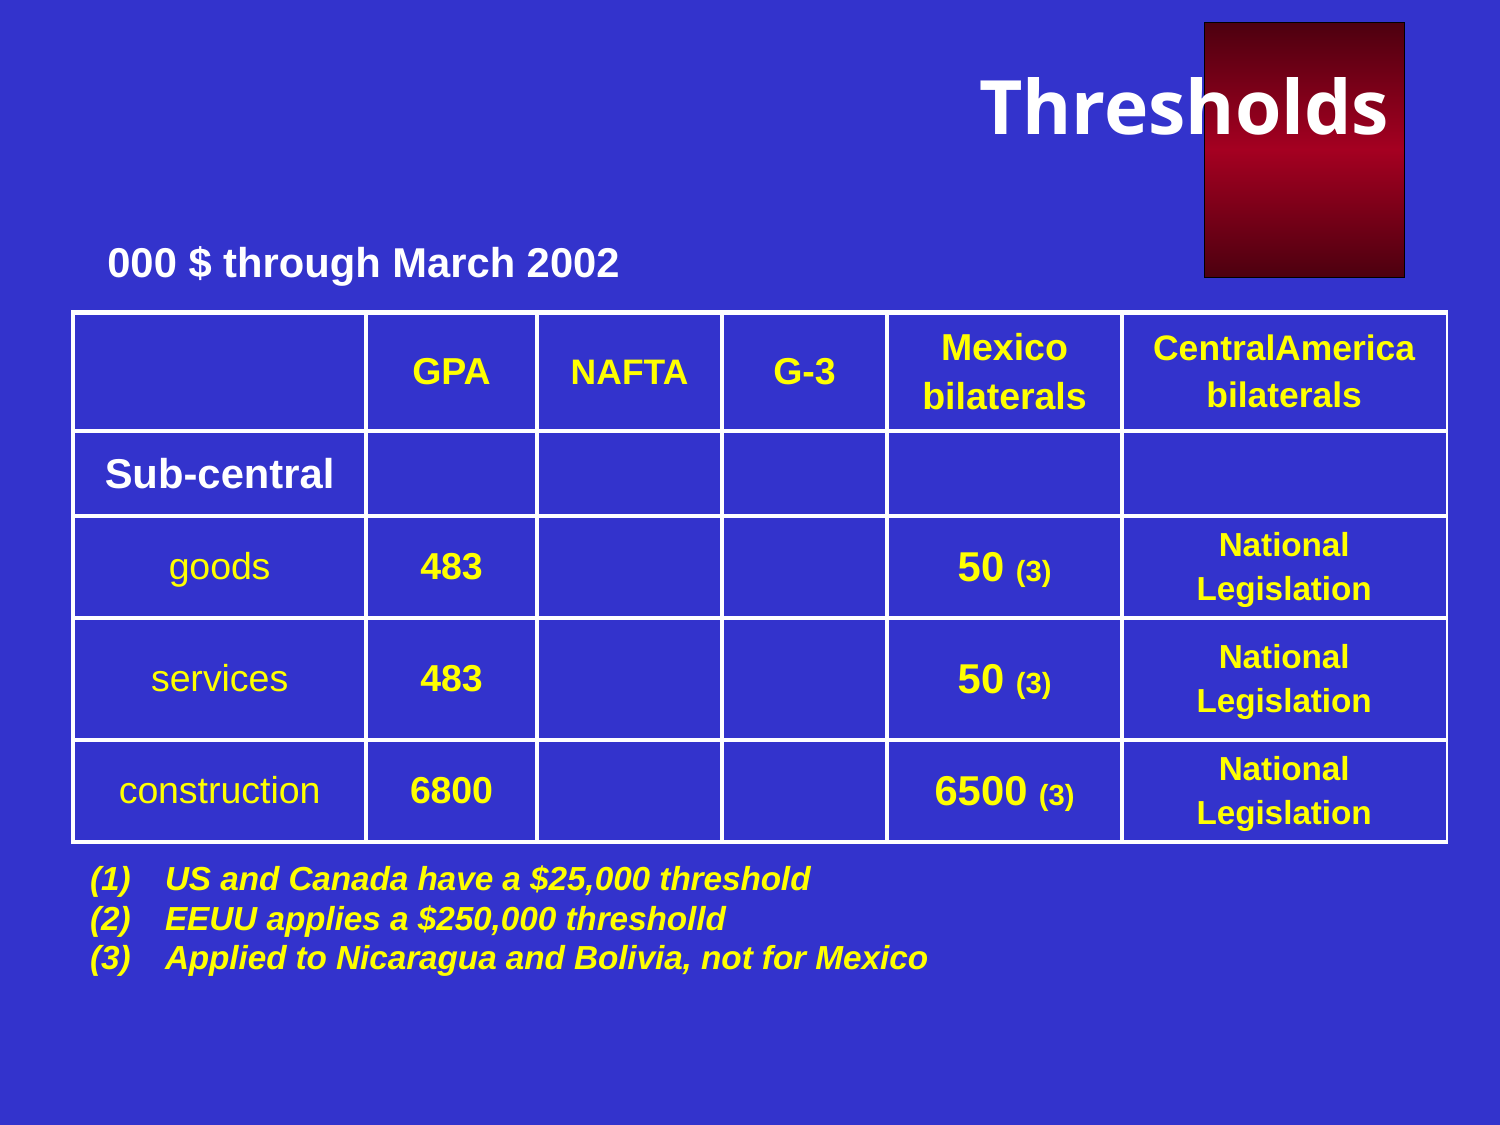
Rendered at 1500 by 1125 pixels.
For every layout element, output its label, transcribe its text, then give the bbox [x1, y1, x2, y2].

table_header GPA [368, 315, 535, 429]
table_cell [368, 433, 535, 514]
table_cell 483 [368, 518, 535, 616]
table_header Mexico bilaterals [889, 315, 1120, 429]
table_cell National Legislation [1124, 518, 1446, 616]
table_cell [724, 742, 885, 840]
table_cell services [75, 620, 364, 738]
text_box [1204, 184, 1405, 278]
table_cell 50 (3) [889, 518, 1120, 616]
table_header NAFTA [539, 315, 720, 429]
table_cell [539, 518, 720, 616]
text_box US and Canada have a $25,000 threshold EEUU applies a $250,000 thresholld Applied to Nicaragua and Bolivia, not for Mexico [75, 849, 945, 1024]
table_header [75, 315, 364, 429]
table_cell 6500 (3) [889, 742, 1120, 840]
text_box [1204, 22, 1405, 52]
table_header CentralAmerica bilaterals [1124, 315, 1446, 429]
table_cell Sub-central [75, 433, 364, 514]
table_cell 6800 [368, 742, 535, 840]
table_cell [539, 620, 720, 738]
table_cell [1124, 433, 1446, 514]
table_cell [724, 620, 885, 738]
table_cell 50 (3) [889, 620, 1120, 738]
table_cell [889, 433, 1120, 514]
text_box [379, 130, 1438, 184]
table_cell 483 [368, 620, 535, 738]
table_cell [724, 518, 885, 616]
text_box 000 $ through March 2002 [92, 228, 635, 293]
table_cell National Legislation [1124, 620, 1446, 738]
table_cell construction [75, 742, 364, 840]
table_cell [539, 433, 720, 514]
table_cell National Legislation [1124, 742, 1446, 840]
table_cell [539, 742, 720, 840]
text_box Thresholds [635, 52, 1405, 130]
table_header G-3 [724, 315, 885, 429]
table_cell goods [75, 518, 364, 616]
table_cell [724, 433, 885, 514]
